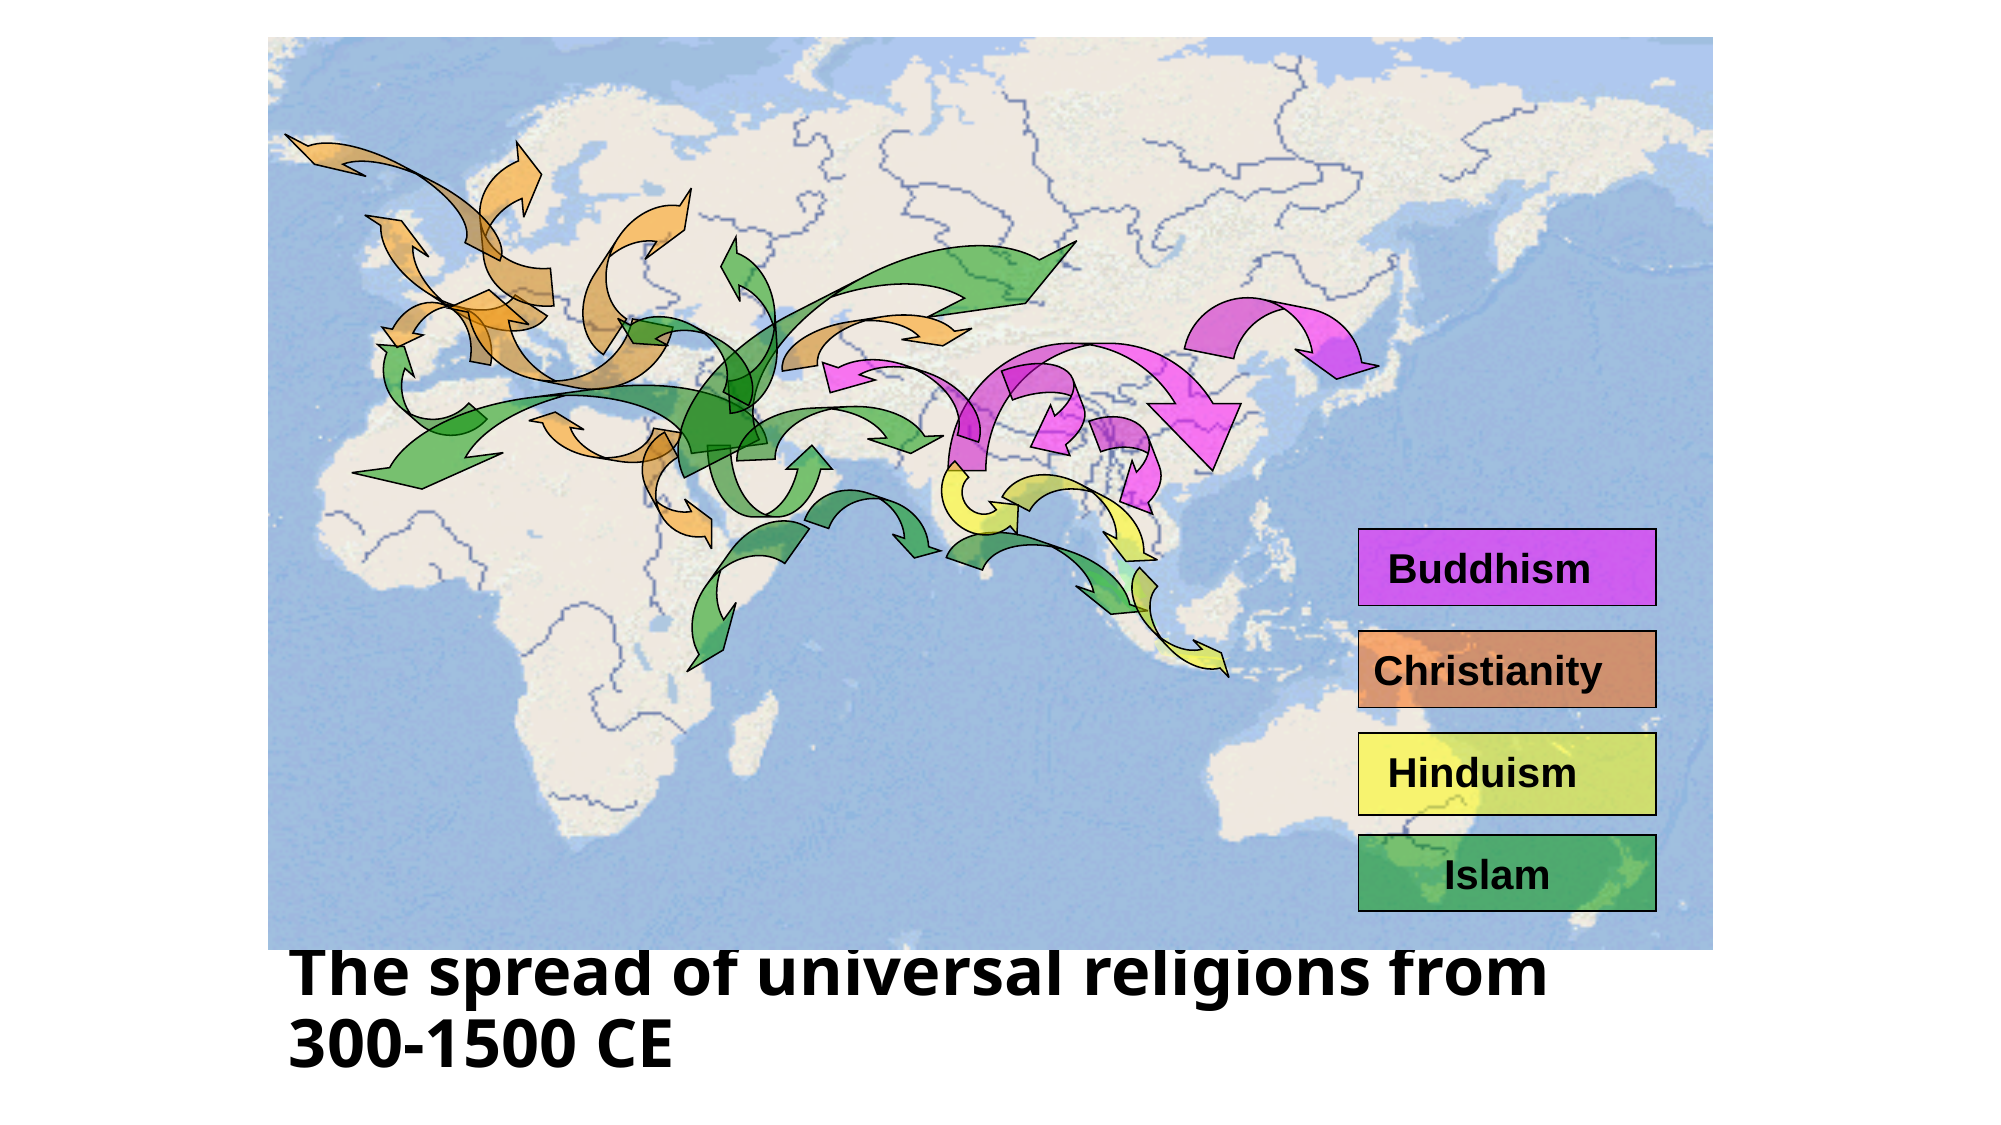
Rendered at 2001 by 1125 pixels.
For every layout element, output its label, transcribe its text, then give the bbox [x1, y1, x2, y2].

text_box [268, 37, 1713, 950]
title The spread of universal religions from 300-1500 CE [274, 950, 1701, 1091]
